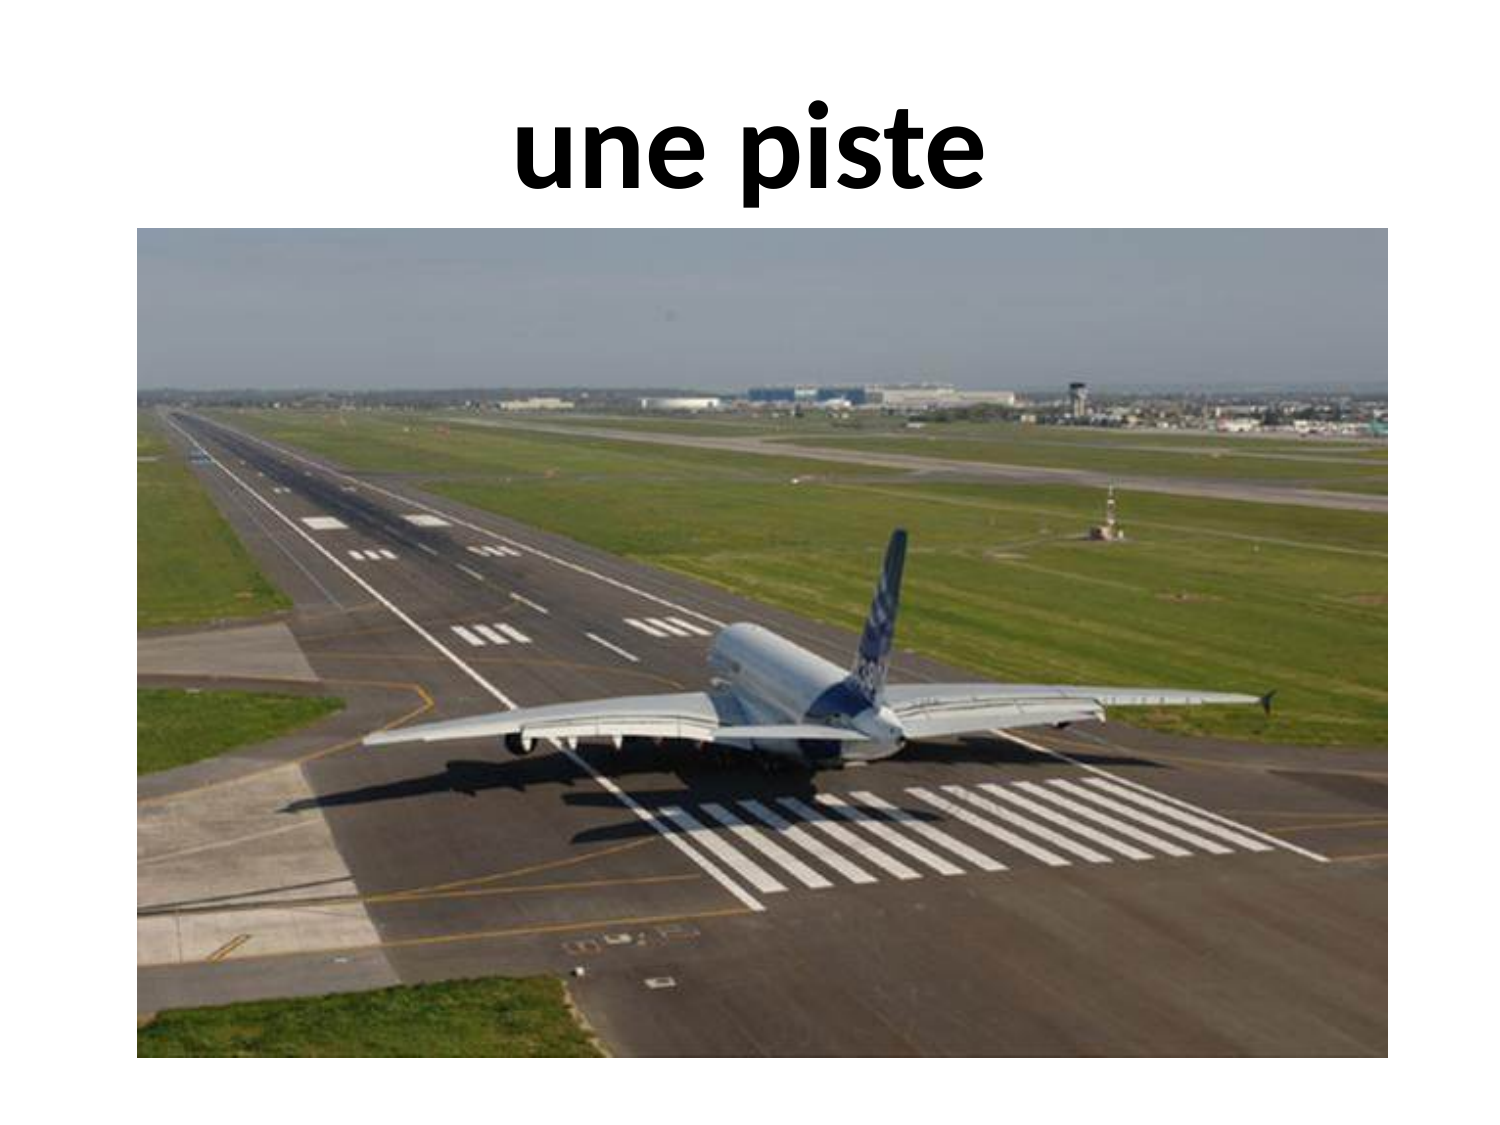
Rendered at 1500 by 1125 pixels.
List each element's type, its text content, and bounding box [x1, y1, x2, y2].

picture [137, 228, 1388, 1059]
title une piste [75, 45, 1425, 233]
